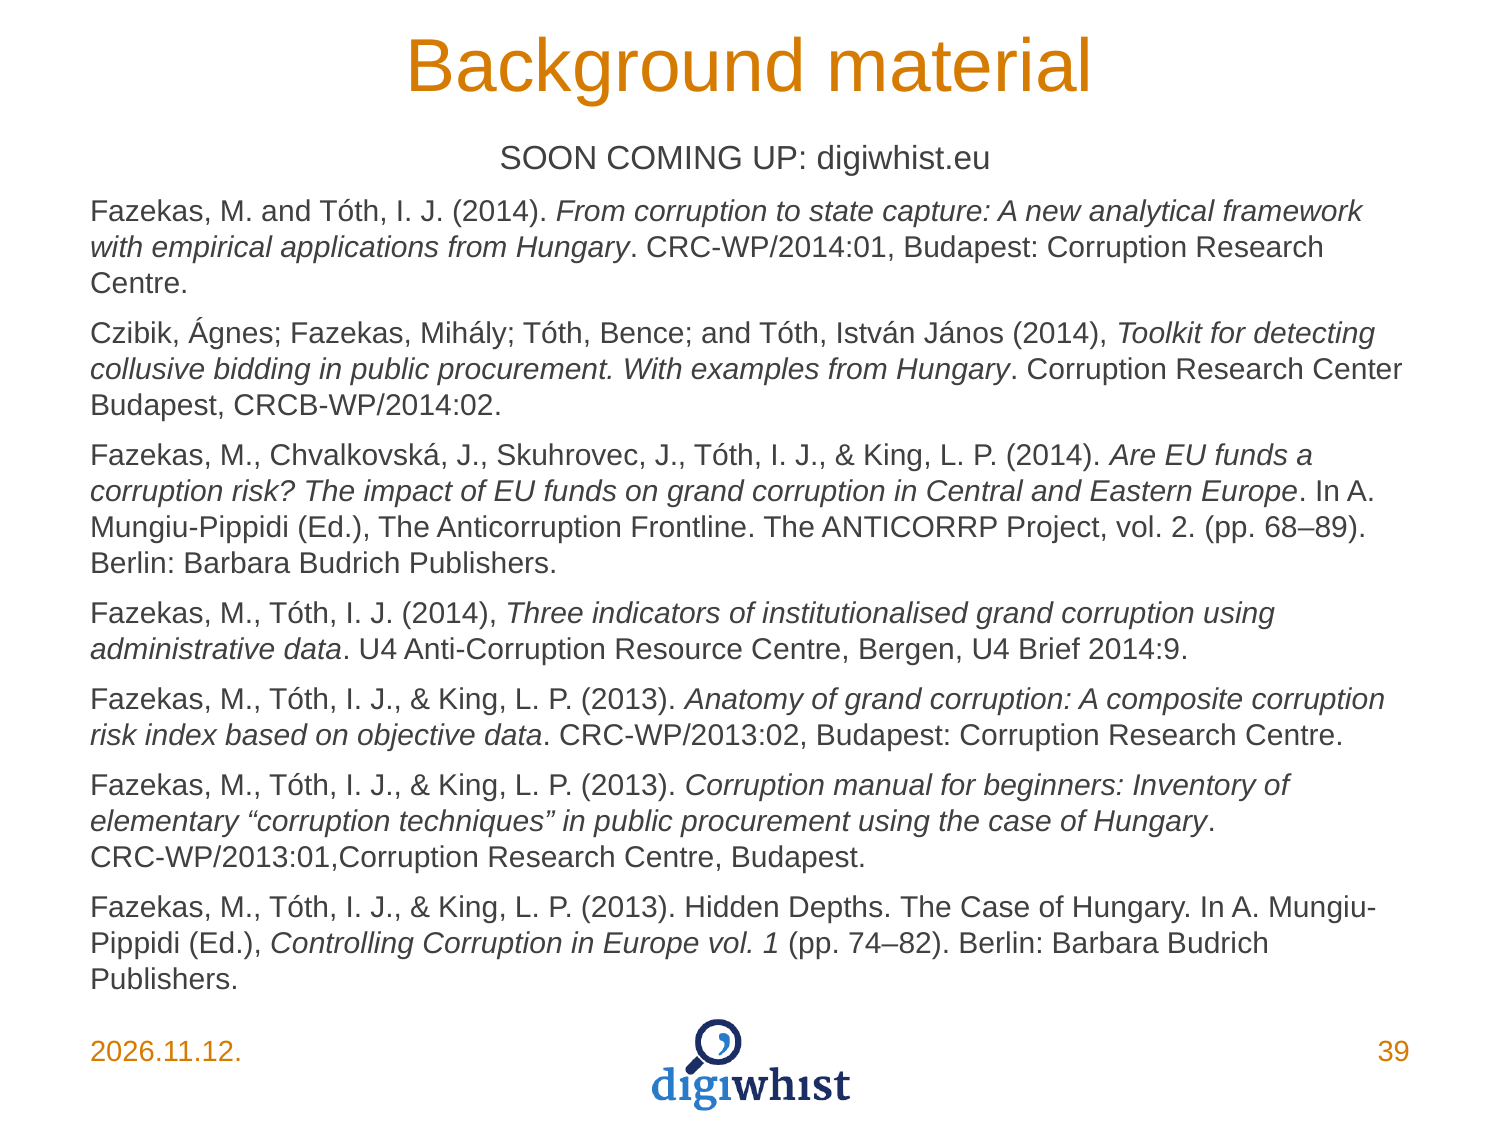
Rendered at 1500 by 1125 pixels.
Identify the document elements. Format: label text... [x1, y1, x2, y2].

list SOON COMING UP: digiwhist.eu Fazekas, M. and Tóth, I. J. (2014). From corruption to state capture: A new analytical framework with empirical applications from Hungary. CRC-WP/2014:01, Budapest: Corruption Research Centre. Czibik, Ágnes; Fazekas, Mihály; Tóth, Bence; and Tóth, István János (2014), Toolkit for detecting collusive bidding in public procurement. With examples from Hungary. Corruption Research Center Budapest, CRCB-WP/2014:02. Fazekas, M., Chvalkovská, J., Skuhrovec, J., Tóth, I. J., & King, L. P. (2014). Are EU funds a corruption risk? The impact of EU funds on grand corruption in Central and Eastern Europe. In A. Mungiu-Pippidi (Ed.), The Anticorruption Frontline. The ANTICORRP Project, vol. 2. (pp. 68–89). Berlin: Barbara Budrich Publishers. Fazekas, M., Tóth, I. J. (2014), Three indicators of institutionalised grand corruption using administrative data. U4 Anti-Corruption Resource Centre, Bergen, U4 Brief 2014:9. Fazekas, M., Tóth, I. J., & King, L. P. (2013). Anatomy of grand corruption: A composite corruption risk index based on objective data. CRC-WP/2013:02, Budapest: Corruption Research Centre. Fazekas, M., Tóth, I. J., & King, L. P. (2013). Corruption manual for beginners: Inventory of elementary “corruption techniques” in public procurement using the case of Hungary. CRC-WP/2013:01,Corruption Research Centre, Budapest. Fazekas, M., Tóth, I. J., & King, L. P. (2013). Hidden Depths. The Case of Hungary. In A. Mungiu-Pippidi (Ed.), Controlling Corruption in Europe vol. 1 (pp. 74–82). Berlin: Barbara Budrich Publishers. [75, 128, 1425, 1047]
picture [642, 1047, 858, 1115]
slide_number 39 [1074, 1024, 1426, 1103]
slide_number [74, 1024, 426, 1103]
title Background material [75, 21, 1425, 102]
